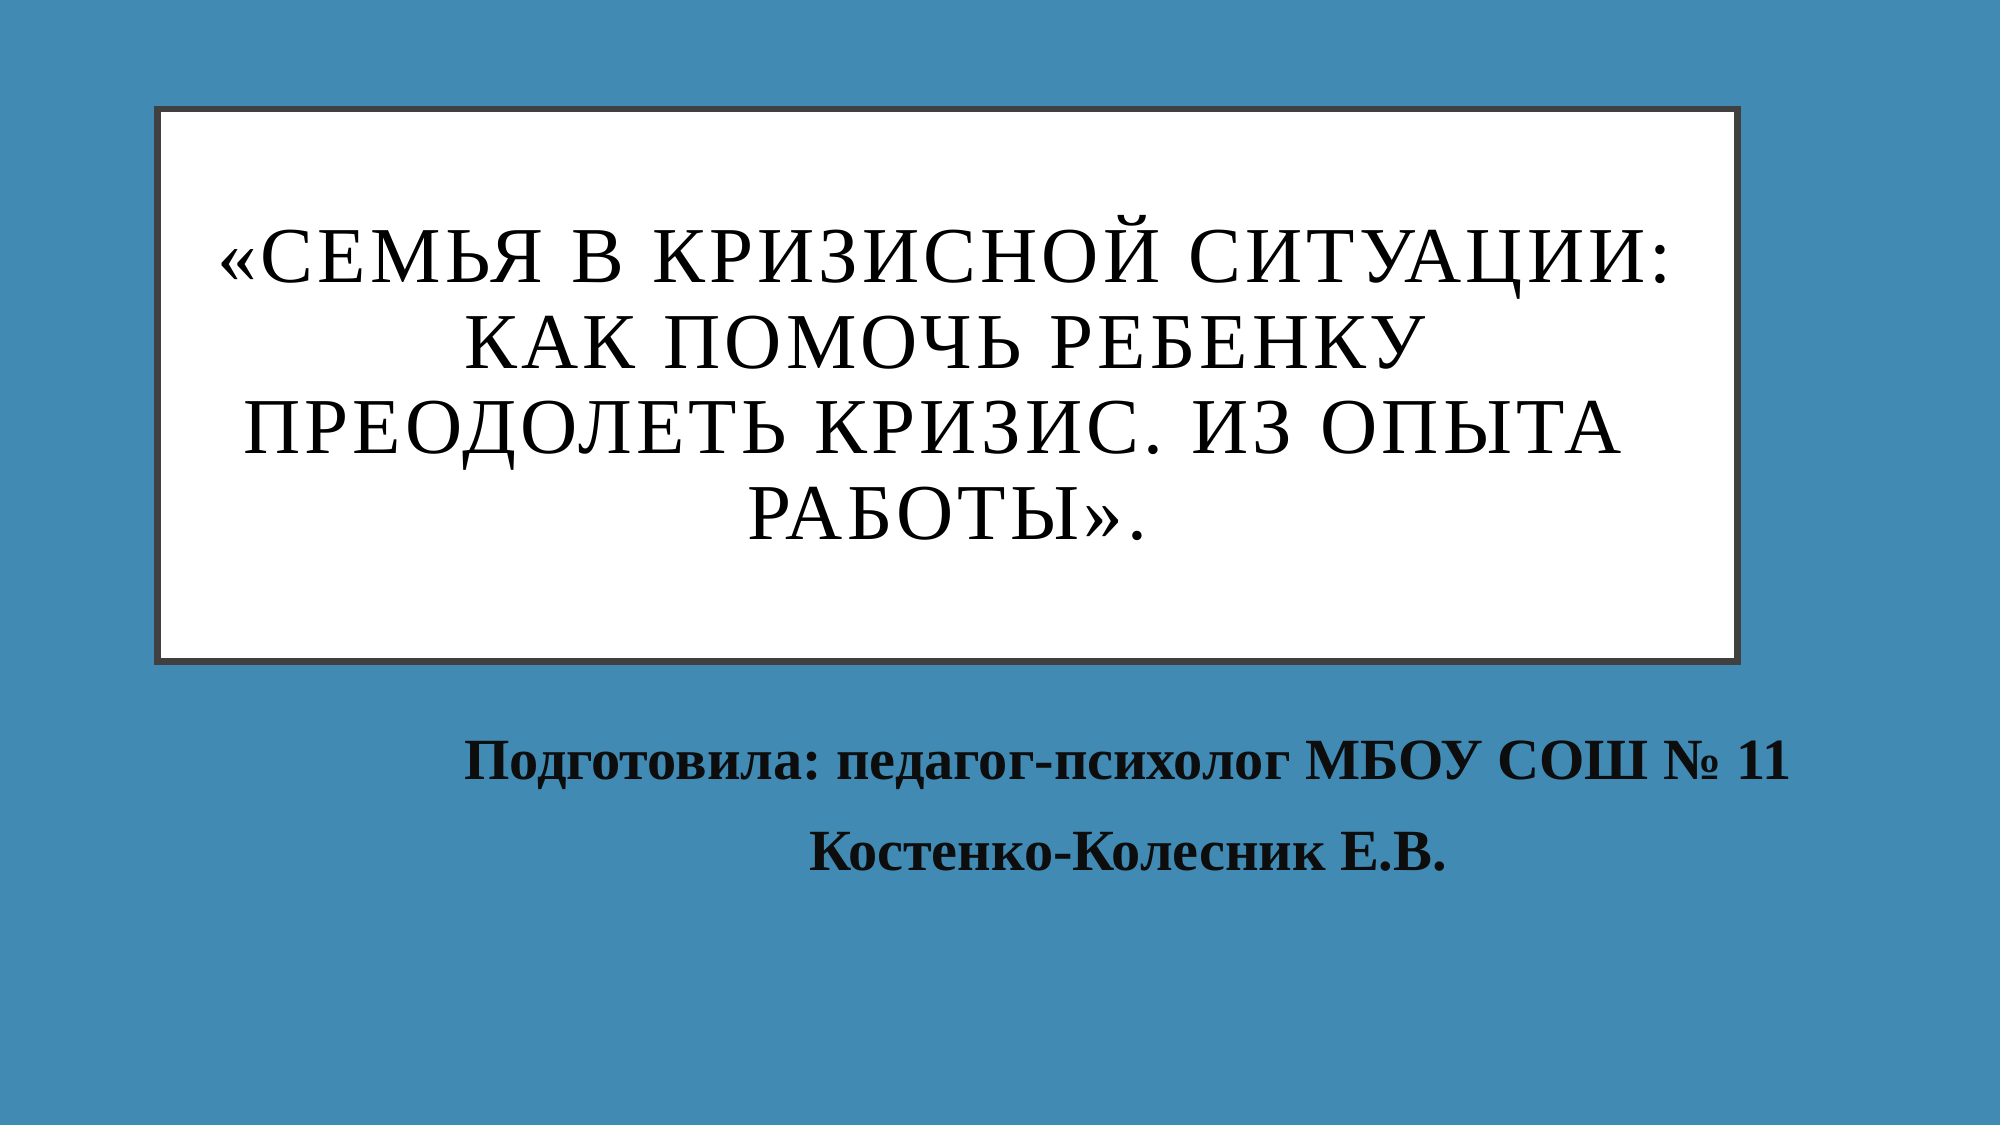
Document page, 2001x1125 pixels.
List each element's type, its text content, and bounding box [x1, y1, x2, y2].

title «семья в кризисной ситуации: как помочь ребенку преодолеть кризис. Из опыта работы». [154, 106, 1741, 665]
subtitle Подготовила: педагог-психолог МБОУ СОШ № 11 Костенко-Колесник Е.В. [442, 713, 1814, 1075]
